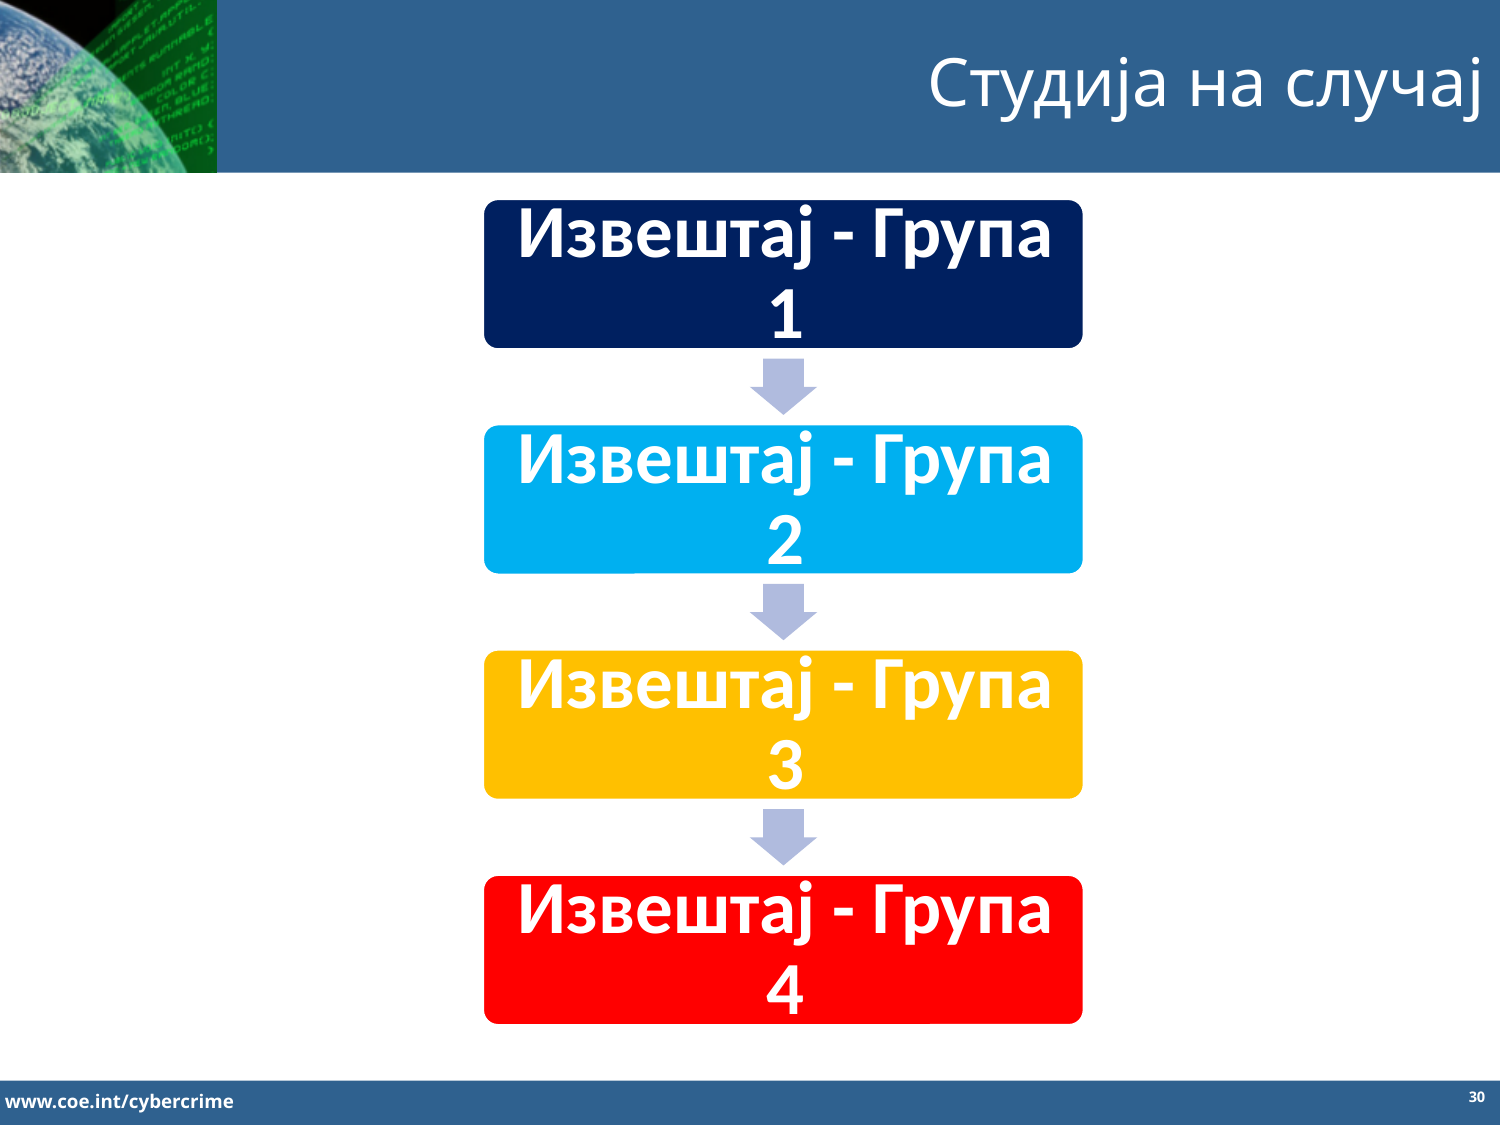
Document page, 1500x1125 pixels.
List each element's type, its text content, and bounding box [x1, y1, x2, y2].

list Студија на случај [461, 0, 1500, 170]
picture [0, 0, 217, 173]
slide_number 30 [1162, 1080, 1500, 1125]
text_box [175, 198, 1392, 1026]
